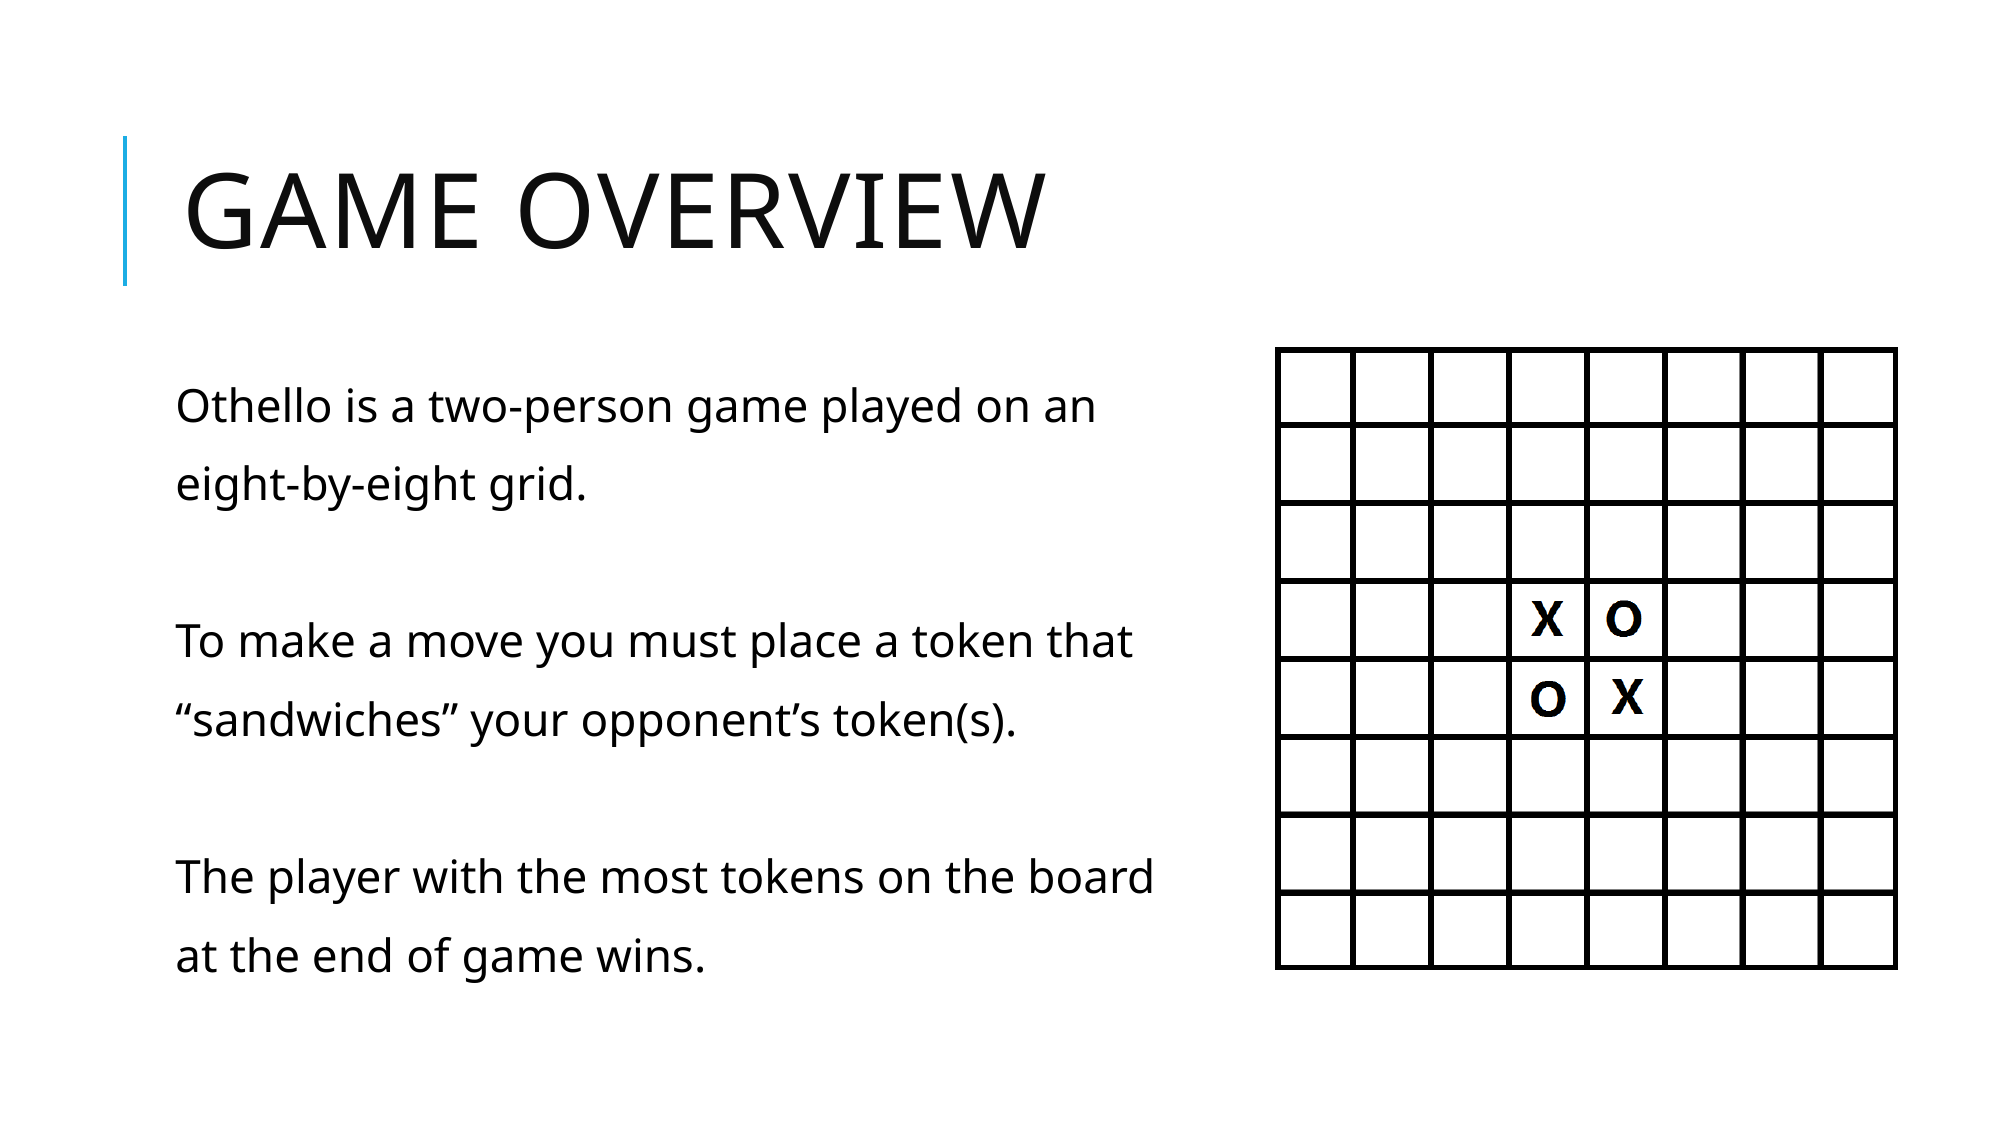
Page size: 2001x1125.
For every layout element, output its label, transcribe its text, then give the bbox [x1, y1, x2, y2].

title Game Overview [168, 96, 1763, 342]
picture [1275, 347, 1898, 970]
list Othello is a two-person game played on an eight-by-eight grid. To make a move you must place a token that “sandwiches” your opponent’s token(s). The player with the most tokens on the board at the end of game wins. [168, 375, 1763, 1035]
